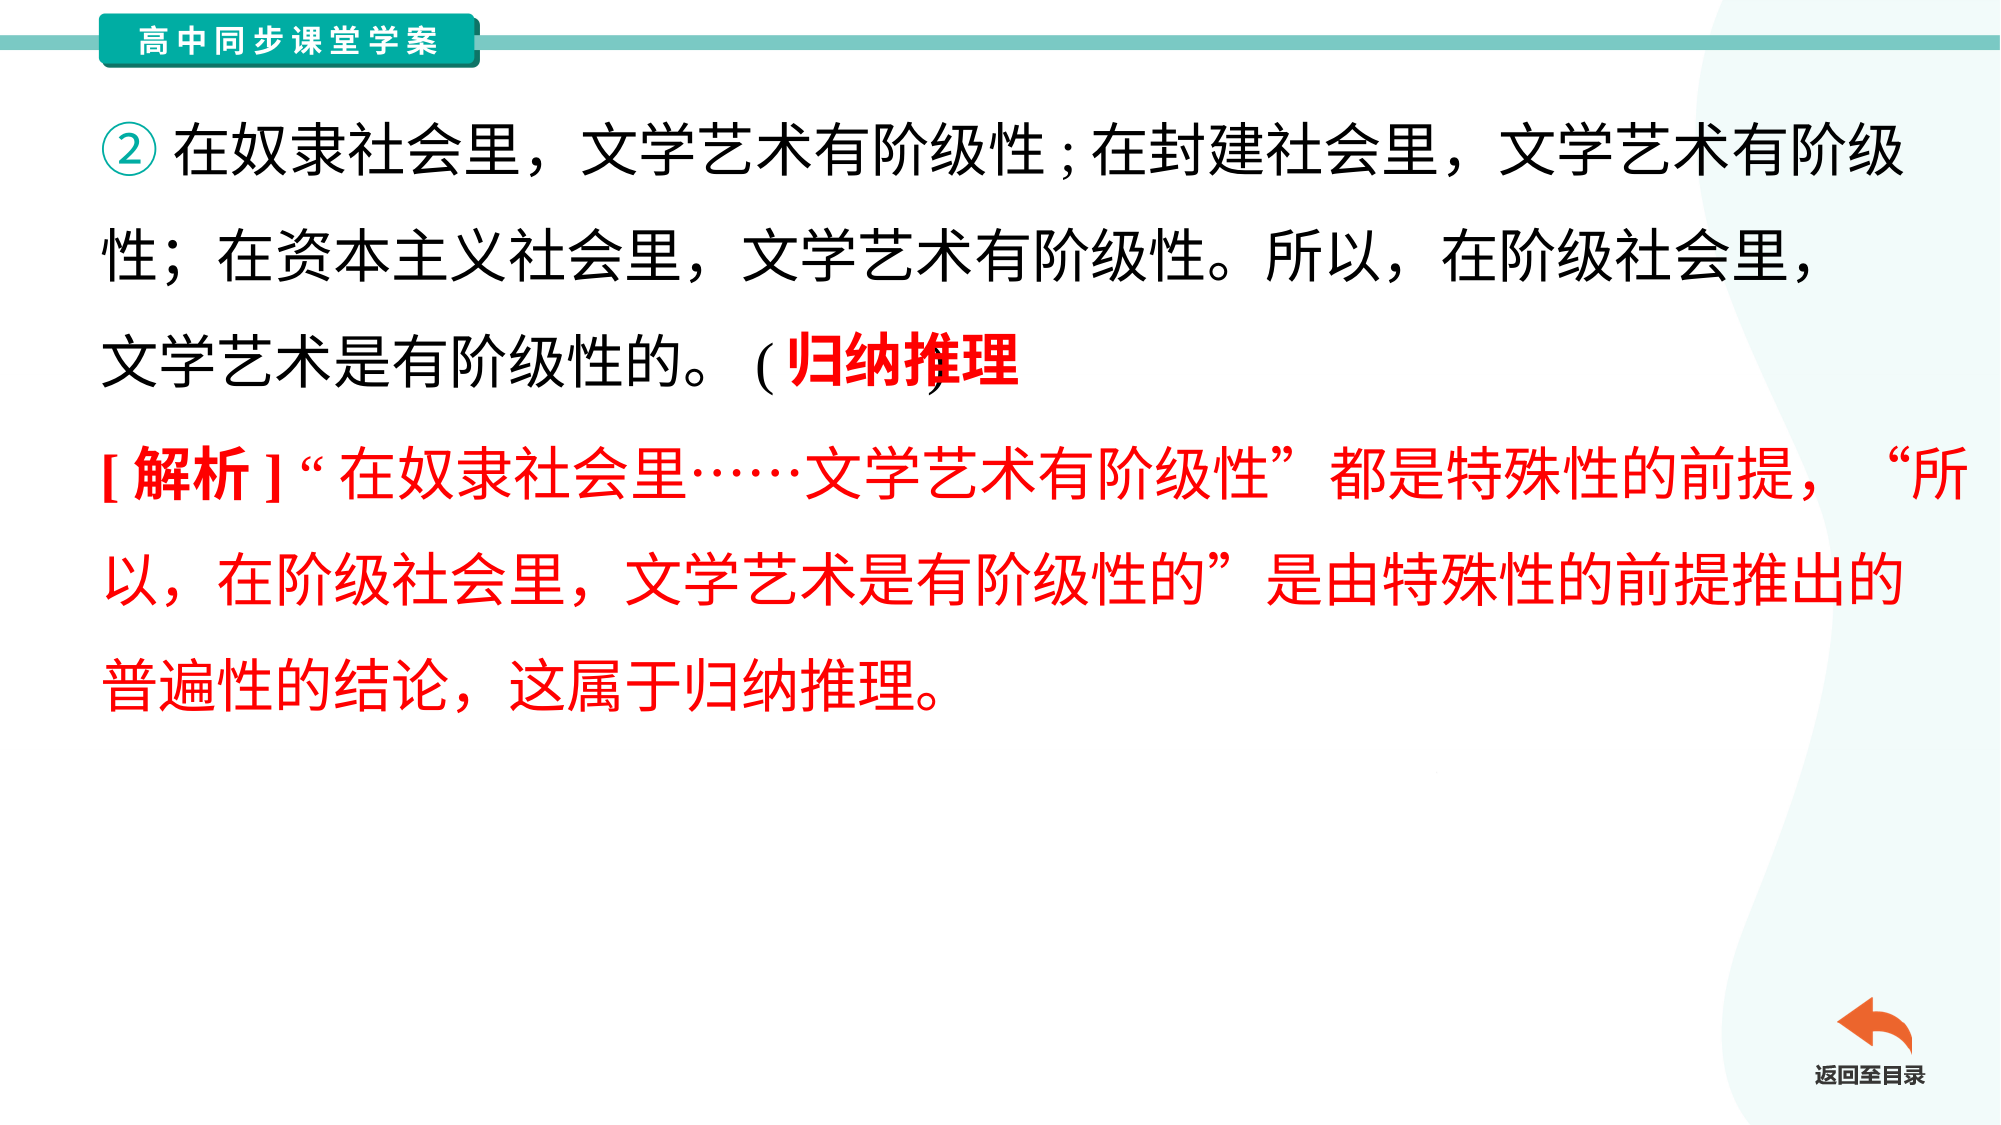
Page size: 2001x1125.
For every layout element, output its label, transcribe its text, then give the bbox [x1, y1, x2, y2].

picture [0, 0, 2000, 1125]
text_box 归纳推理 [764, 290, 1042, 393]
text_box [解析] “在奴隶社会里……文学艺术有阶级性”都是特殊性的前提，“所 以，在阶级社会里，文学艺术是有阶级性的”是由特殊性的前提推出的 普遍性的结论，这属于归纳推理。 [100, 400, 1899, 720]
text_box ②在奴隶社会里，文学艺术有阶级性;在封建社会里，文学艺术有阶级 性；在资本主义社会里，文学艺术有阶级性。所以，在阶级社会里， 文学艺术是有阶级性的。( ) [100, 76, 1899, 396]
